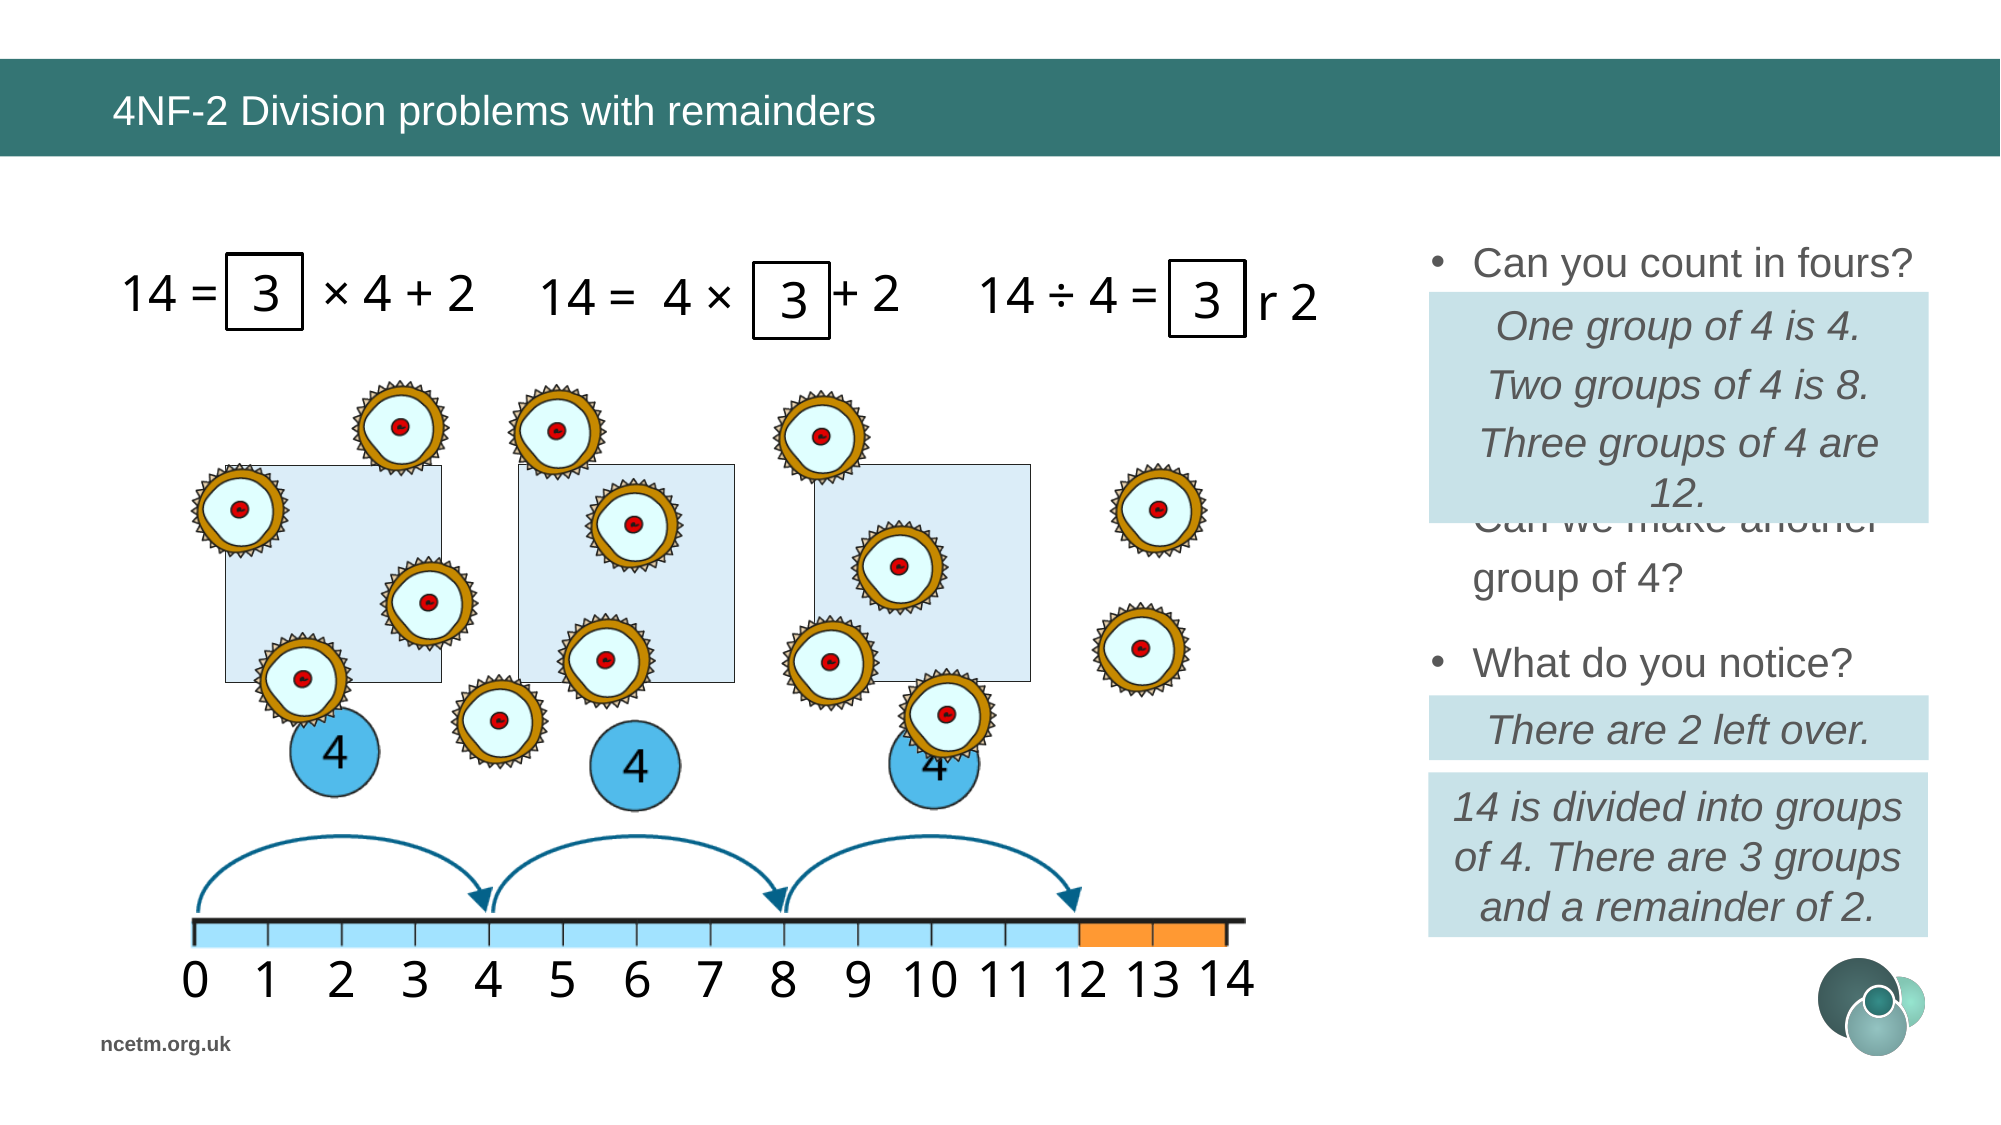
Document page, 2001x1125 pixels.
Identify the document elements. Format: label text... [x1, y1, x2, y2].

picture [1108, 462, 1208, 559]
text_box There are 2 left over. [1429, 695, 1929, 761]
text_box 14 = × 4 [303, 253, 408, 329]
text_box [814, 464, 1031, 682]
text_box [167, 938, 1268, 1016]
title 4NF-2 Division problems with remainders [97, 76, 1945, 147]
text_box Can you count in fours? Can we make another group of 4? What do you notice? [1415, 218, 1978, 652]
text_box [753, 262, 830, 339]
picture [772, 389, 872, 487]
picture [887, 667, 997, 811]
picture [190, 916, 1256, 948]
picture [190, 462, 290, 559]
picture [449, 672, 549, 770]
picture [379, 554, 479, 652]
text_box + 2 [391, 254, 491, 329]
text_box [226, 253, 303, 330]
picture [781, 519, 950, 712]
text_box 3 [237, 253, 296, 329]
picture [556, 612, 656, 710]
text_box + 2 [816, 253, 916, 329]
picture [351, 379, 451, 477]
text_box 14 = 4 × [524, 257, 762, 333]
text_box 14 = × 4 [105, 253, 226, 329]
text_box 3 [765, 260, 822, 336]
text_box r 2 [1242, 262, 1334, 338]
text_box One group of 4 is 4. Two groups of 4 is 8. Three groups of 4 are 12. [1429, 291, 1929, 524]
picture [253, 631, 381, 799]
text_box 3 [1178, 260, 1237, 336]
picture [1818, 958, 1925, 1056]
picture [507, 383, 684, 574]
text_box [1169, 260, 1246, 337]
text_box [225, 465, 442, 683]
picture [195, 833, 1082, 913]
picture [588, 719, 682, 813]
text_box 14 ÷ 4 = [963, 256, 1188, 331]
text_box [518, 464, 735, 683]
picture [1091, 601, 1191, 699]
text_box 14 is divided into groups of 4. There are 3 groups and a remainder of 2. [1428, 772, 1928, 938]
